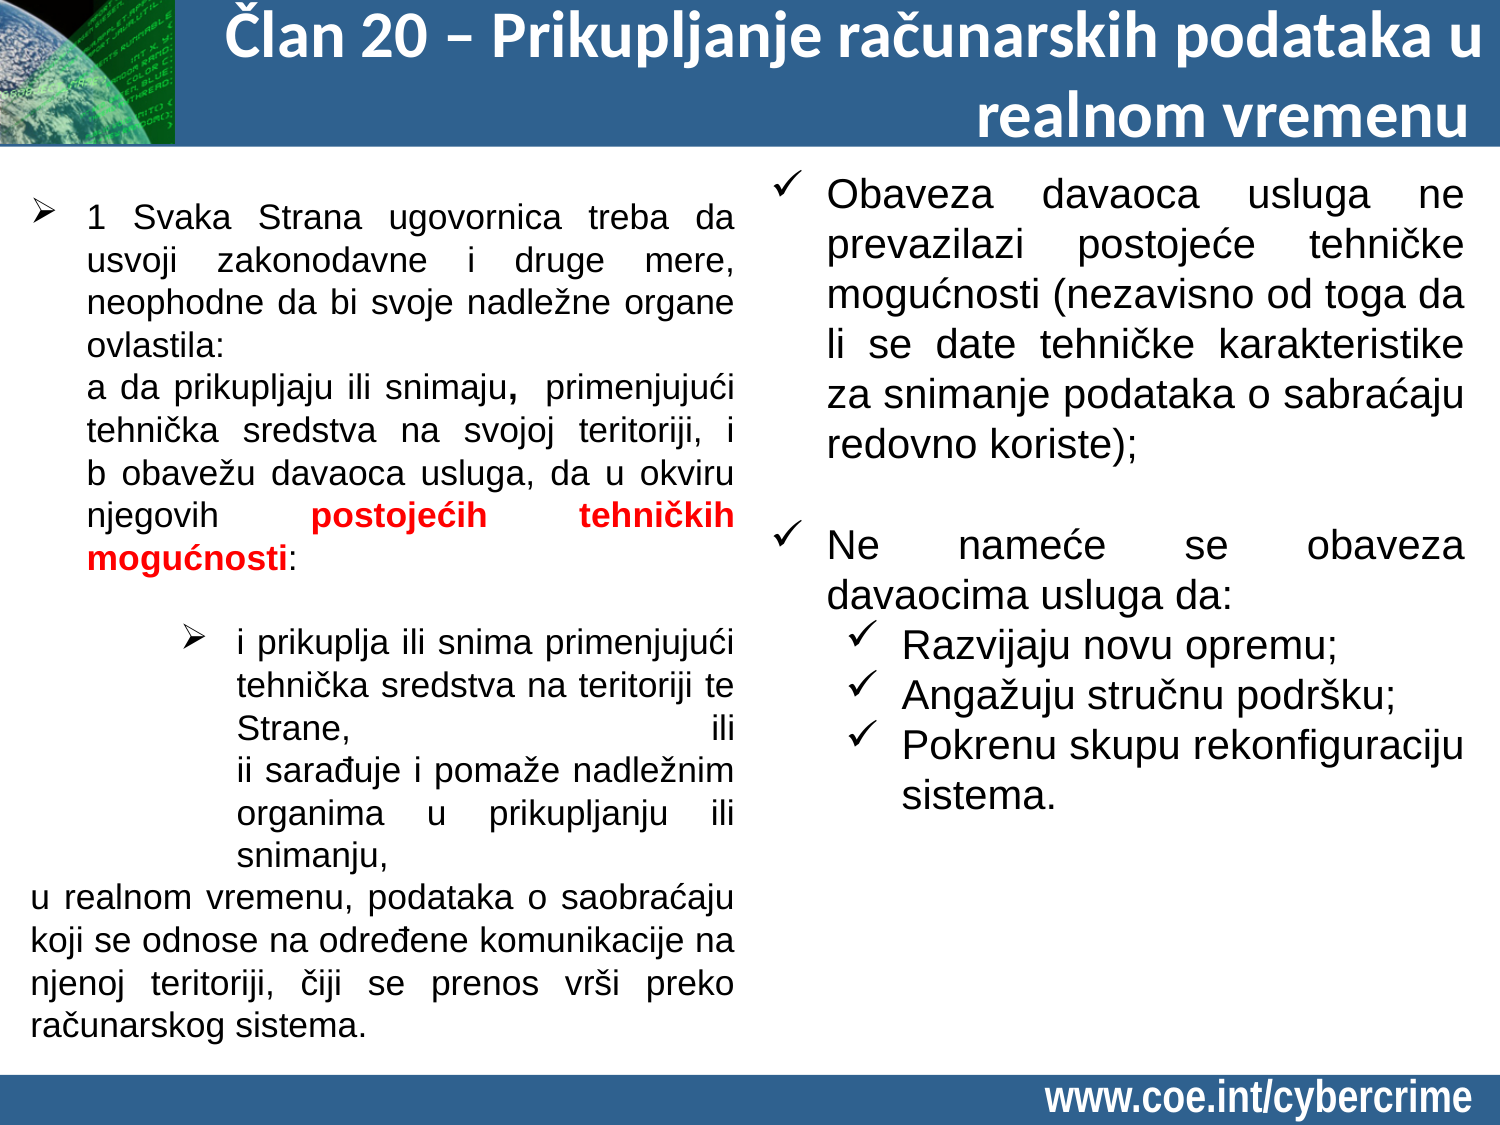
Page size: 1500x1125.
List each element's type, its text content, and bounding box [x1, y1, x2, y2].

text_box 1 Svaka Strana ugovornica treba da usvoji zakonodavne i druge mere, neophodne da bi svoje nadležne organe ovlastila: a da prikupljaju ili snimaju, primenjujući tehnička sredstva na svojoj teritoriji, i b obavežu davaoca usluga, da u okviru njegovih postojećih tehničkih mogućnosti: i prikuplja ili snima primenjujući tehnička sredstva na teritoriji te Strane, ili ii sarađuje i pomaže nadležnim organima u prikupljanju ili snimanju, u realnom vremenu, podataka o saobraćaju koji se odnose na određene komunikacije na njenoj teritoriji, čiji se prenos vrši preko računarskog sistema. [15, 186, 750, 1053]
text_box Obaveza davaoca usluga ne prevazilazi postojeće tehničke mogućnosti (nezavisno od toga da li se date tehničke karakteristike za snimanje podataka o sabraćaju redovno koriste); Ne nameće se obaveza davaocima usluga da: Razvijaju novu opremu; Angažuju stručnu podršku; Pokrenu skupu rekonfiguraciju sistema. [755, 159, 1480, 825]
text_box Član 20 – Prikupljanje računarskih podataka u realnom vremenu [177, 0, 1500, 149]
picture [0, 0, 175, 144]
text_box www.coe.int/cybercrime [1030, 1059, 1500, 1125]
text_box [0, 1073, 1030, 1125]
